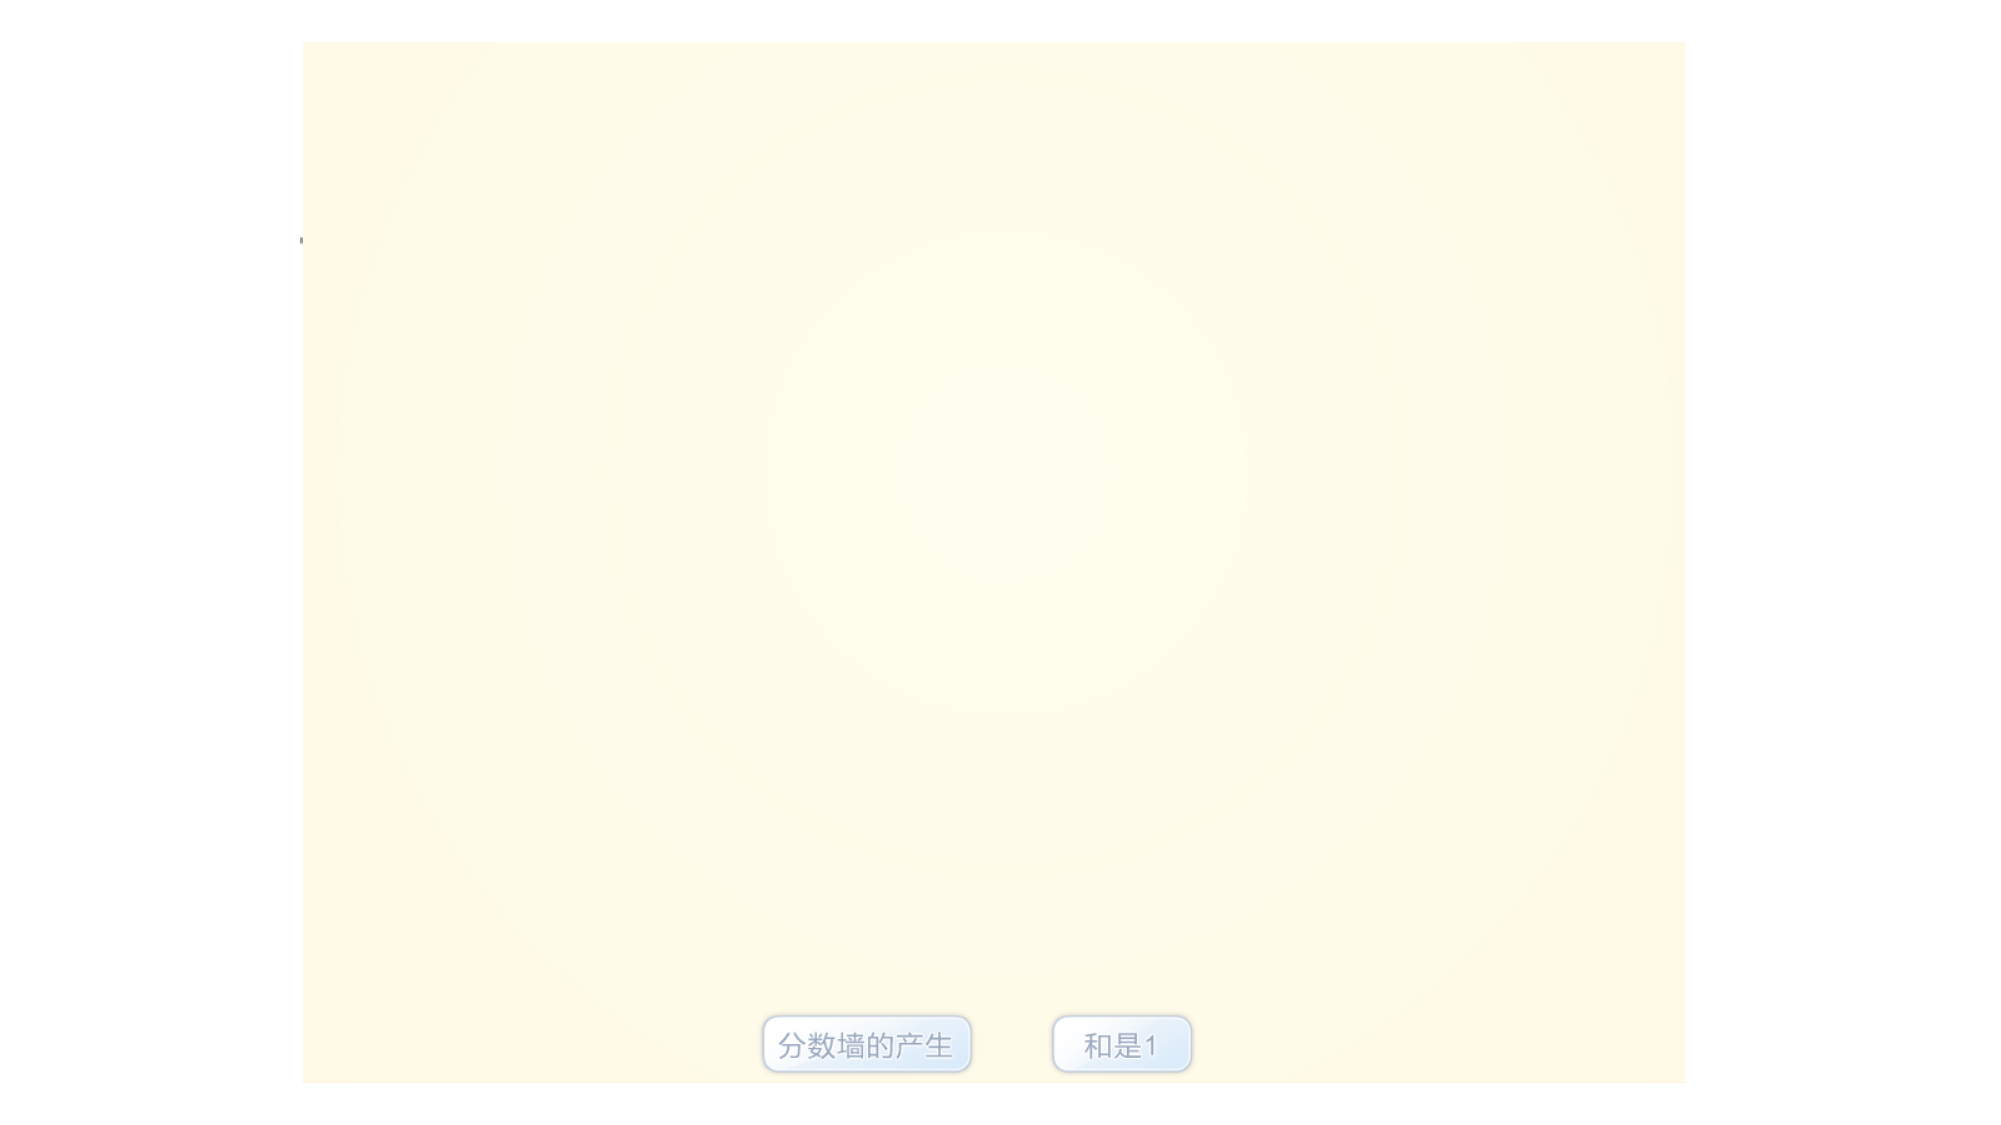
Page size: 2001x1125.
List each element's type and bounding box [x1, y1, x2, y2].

picture [299, 44, 303, 1083]
